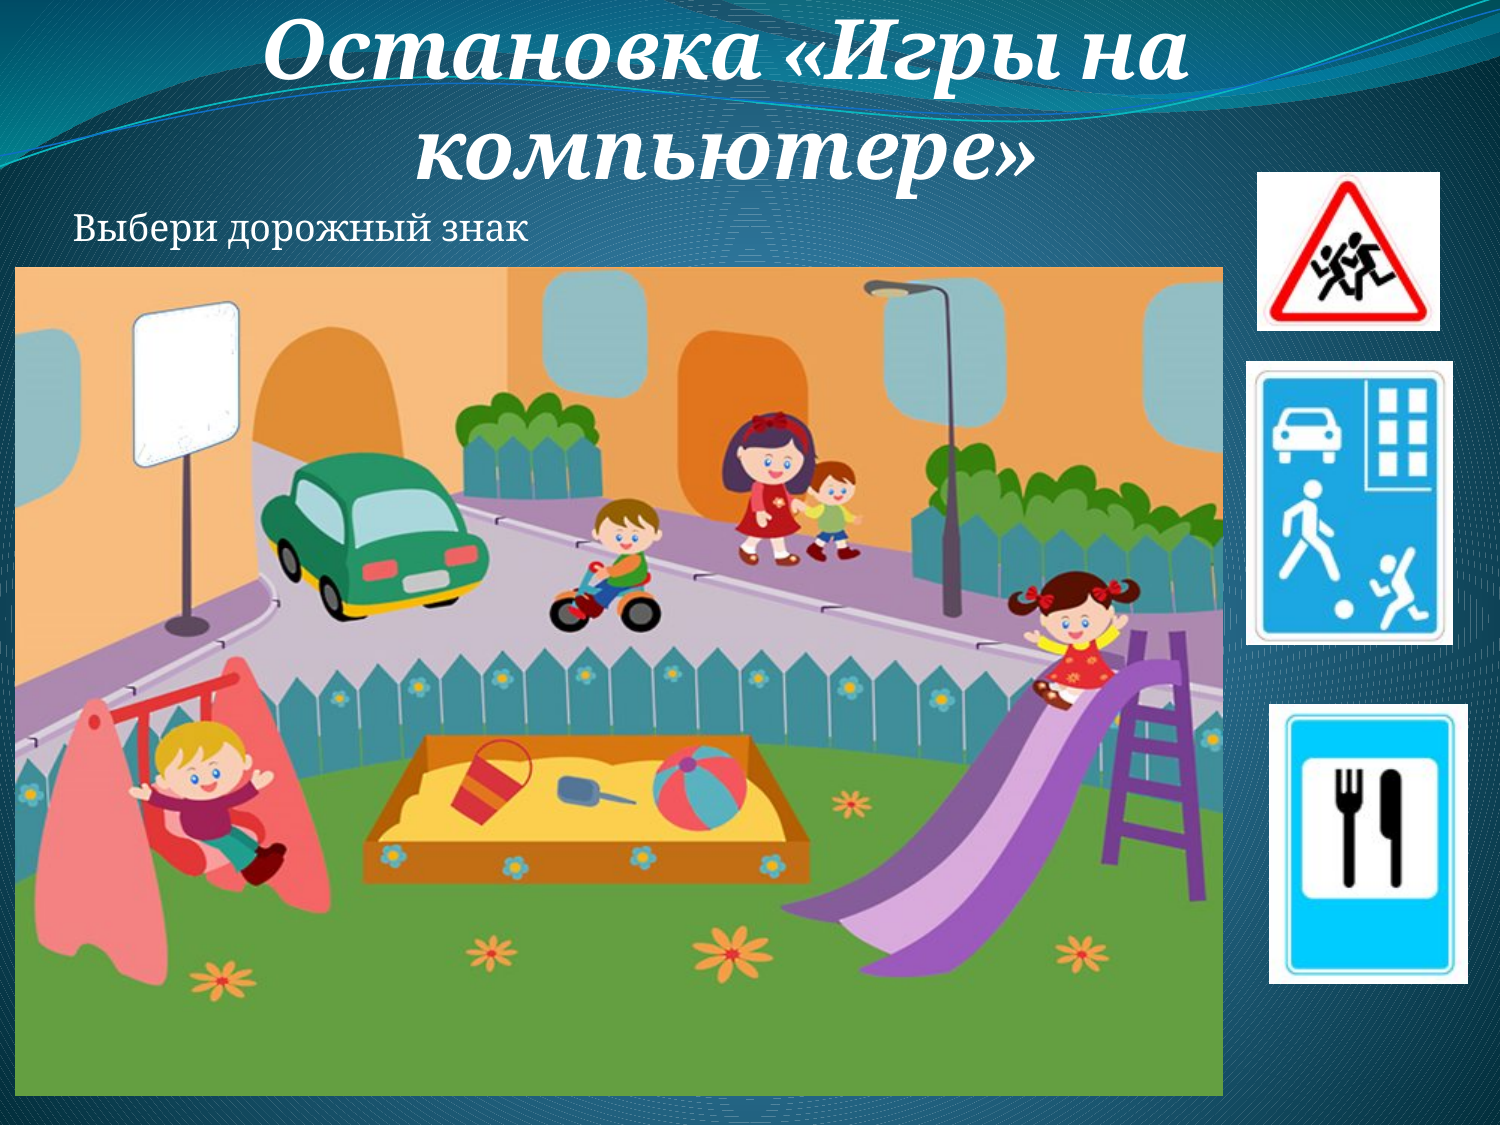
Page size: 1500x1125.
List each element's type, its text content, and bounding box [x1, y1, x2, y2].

picture [1269, 703, 1468, 984]
picture [15, 266, 1223, 1096]
picture [1245, 361, 1453, 645]
picture [1257, 172, 1441, 331]
title Остановка «Игры на компьютере» [41, 30, 1412, 197]
list Выбери дорожный знак [64, 196, 1425, 1083]
picture [277, 19, 320, 30]
